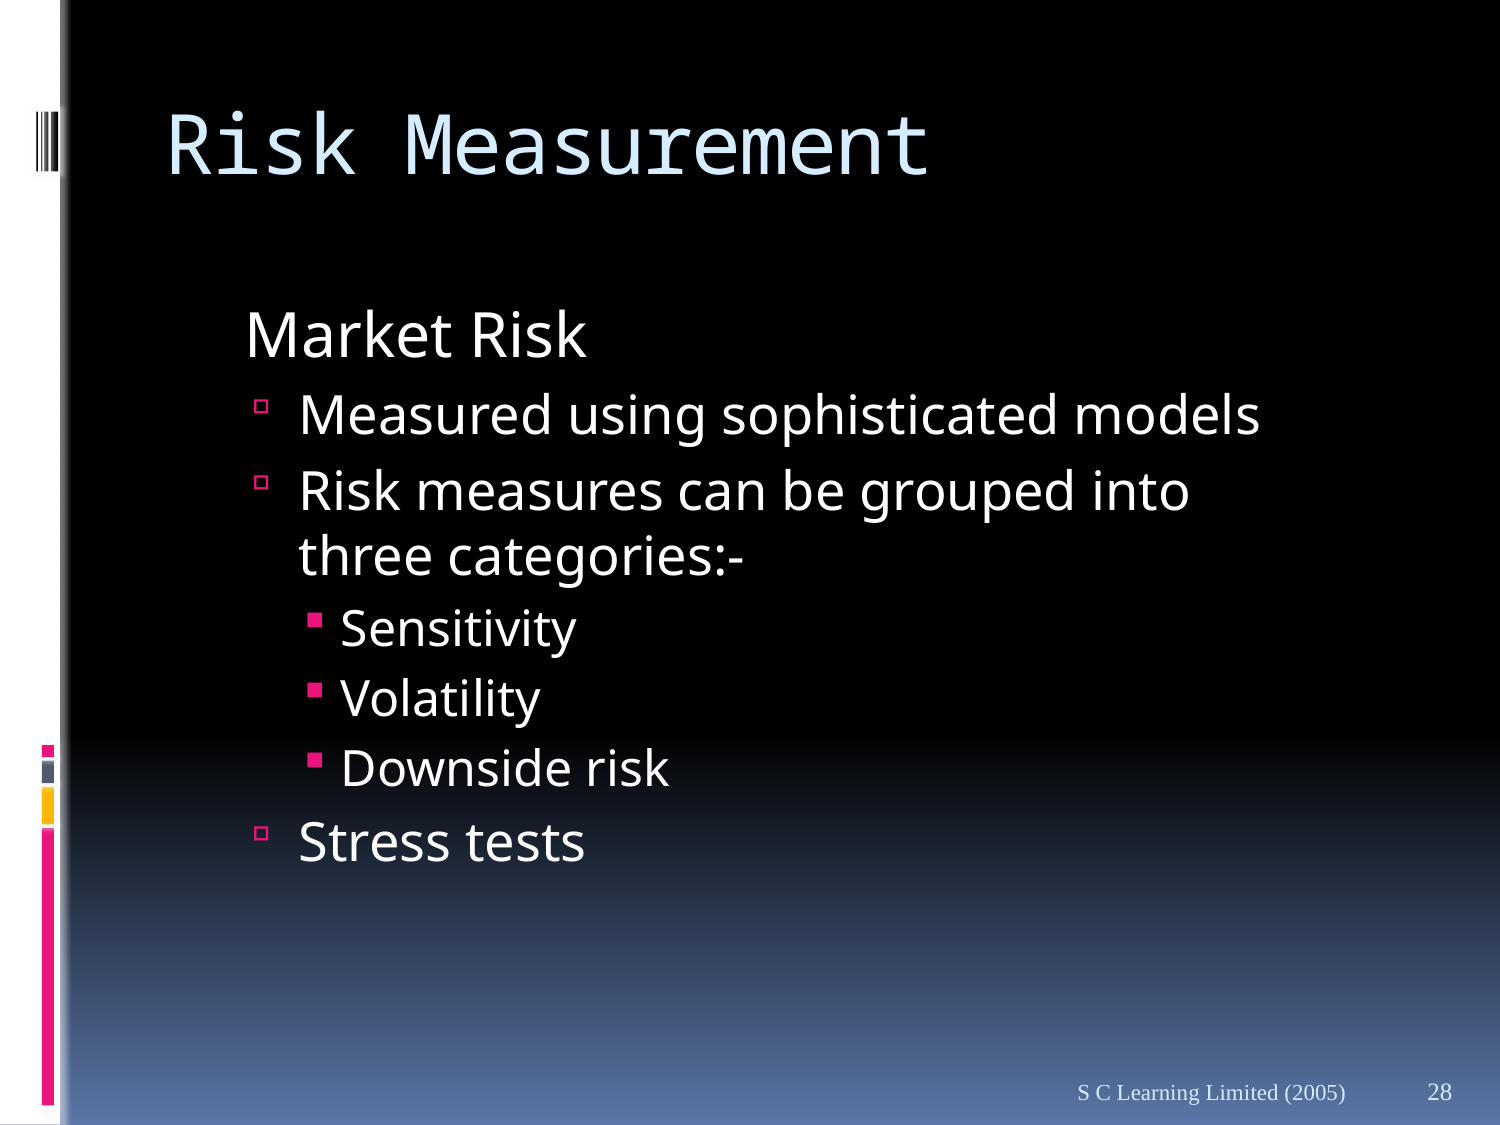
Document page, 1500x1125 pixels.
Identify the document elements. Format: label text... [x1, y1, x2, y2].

list Market Risk Measured using sophisticated models Risk measures can be grouped into three categories:- Sensitivity Volatility Downside risk Stress tests [162, 287, 1325, 930]
slide_number 28 [1412, 1052, 1488, 1113]
title Risk Measurement [150, 83, 1425, 234]
slide_number S C Learning Limited (2005) [1062, 1052, 1412, 1113]
